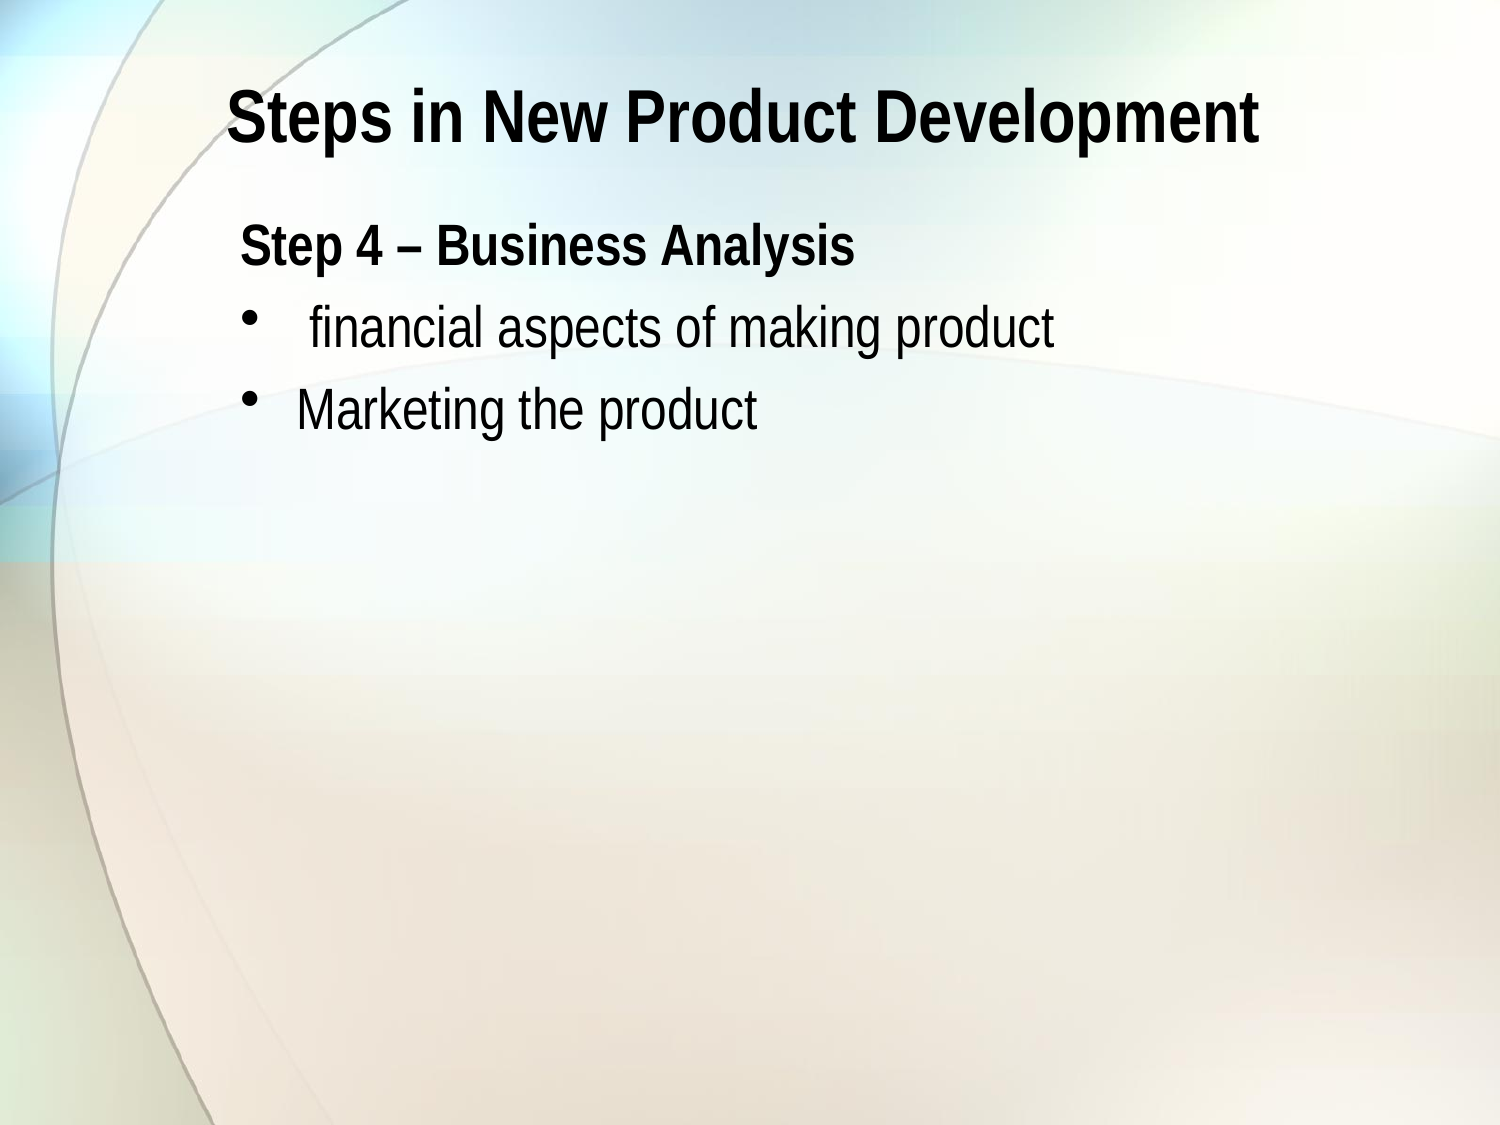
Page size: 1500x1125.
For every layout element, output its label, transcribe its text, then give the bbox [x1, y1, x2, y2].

list Step 4 – Business Analysis financial aspects of making product Marketing the product [224, 199, 1463, 1026]
title Steps in New Product Development [24, 49, 1463, 176]
picture [0, 0, 1500, 1125]
